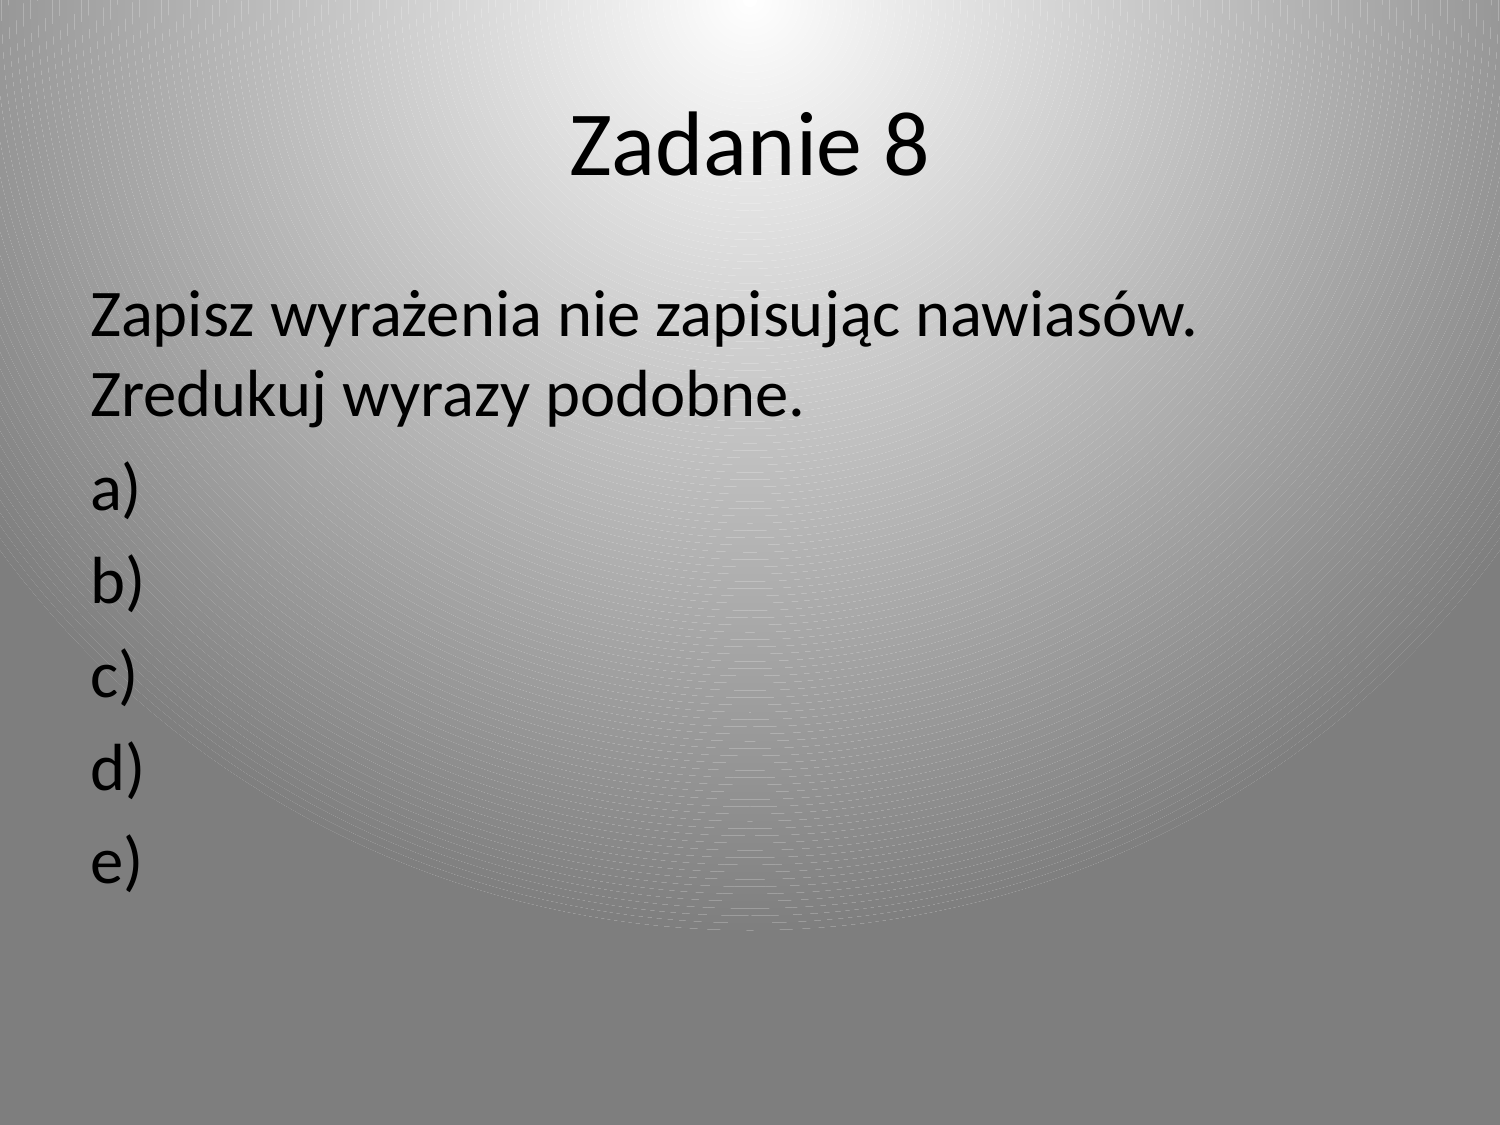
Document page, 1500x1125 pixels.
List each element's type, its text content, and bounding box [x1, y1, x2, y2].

title Zadanie 8 [75, 45, 1425, 233]
